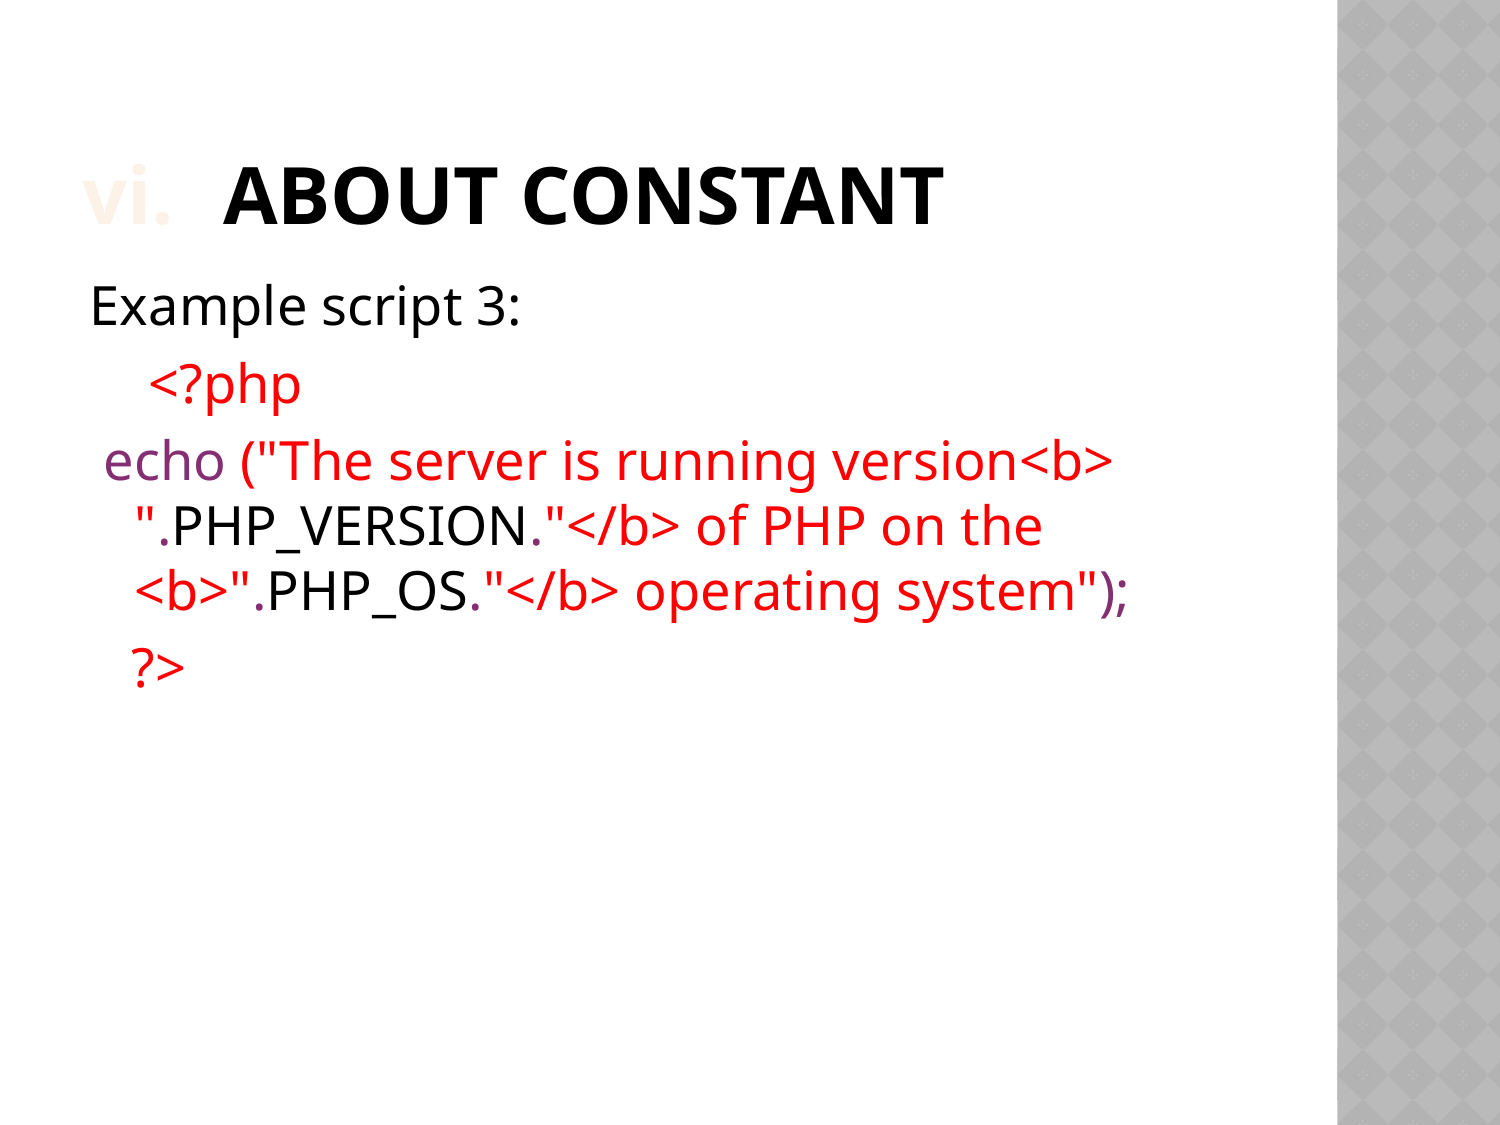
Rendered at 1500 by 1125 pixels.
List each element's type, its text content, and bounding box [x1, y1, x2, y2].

list Example script 3: <?php echo ("The server is running version<b> ".PHP_VERSION."</b> of PHP on the <b>".PHP_OS."</b> operating system"); ?> [75, 264, 1263, 1059]
title About Constant [75, 52, 1263, 240]
